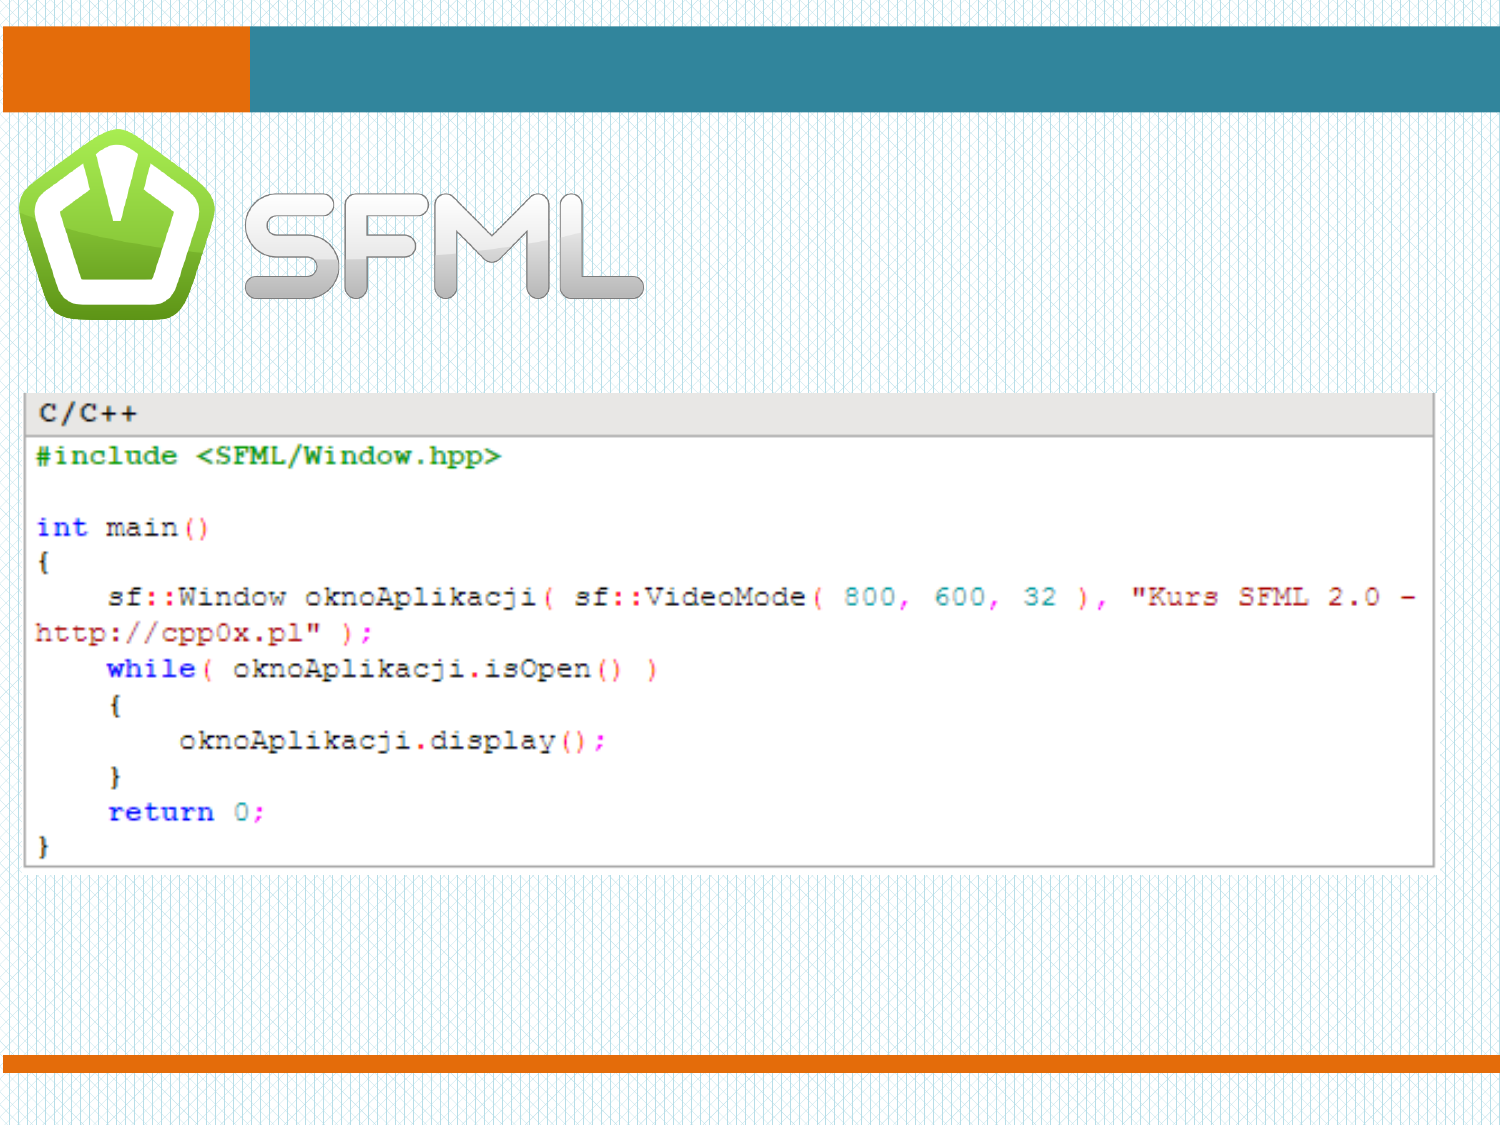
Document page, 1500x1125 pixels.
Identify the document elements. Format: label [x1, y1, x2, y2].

text_box [1, 24, 252, 115]
text_box [1, 1053, 1500, 1075]
text_box [252, 24, 1500, 115]
picture [19, 129, 644, 321]
picture [22, 392, 1440, 876]
text_box [737, 362, 1450, 513]
